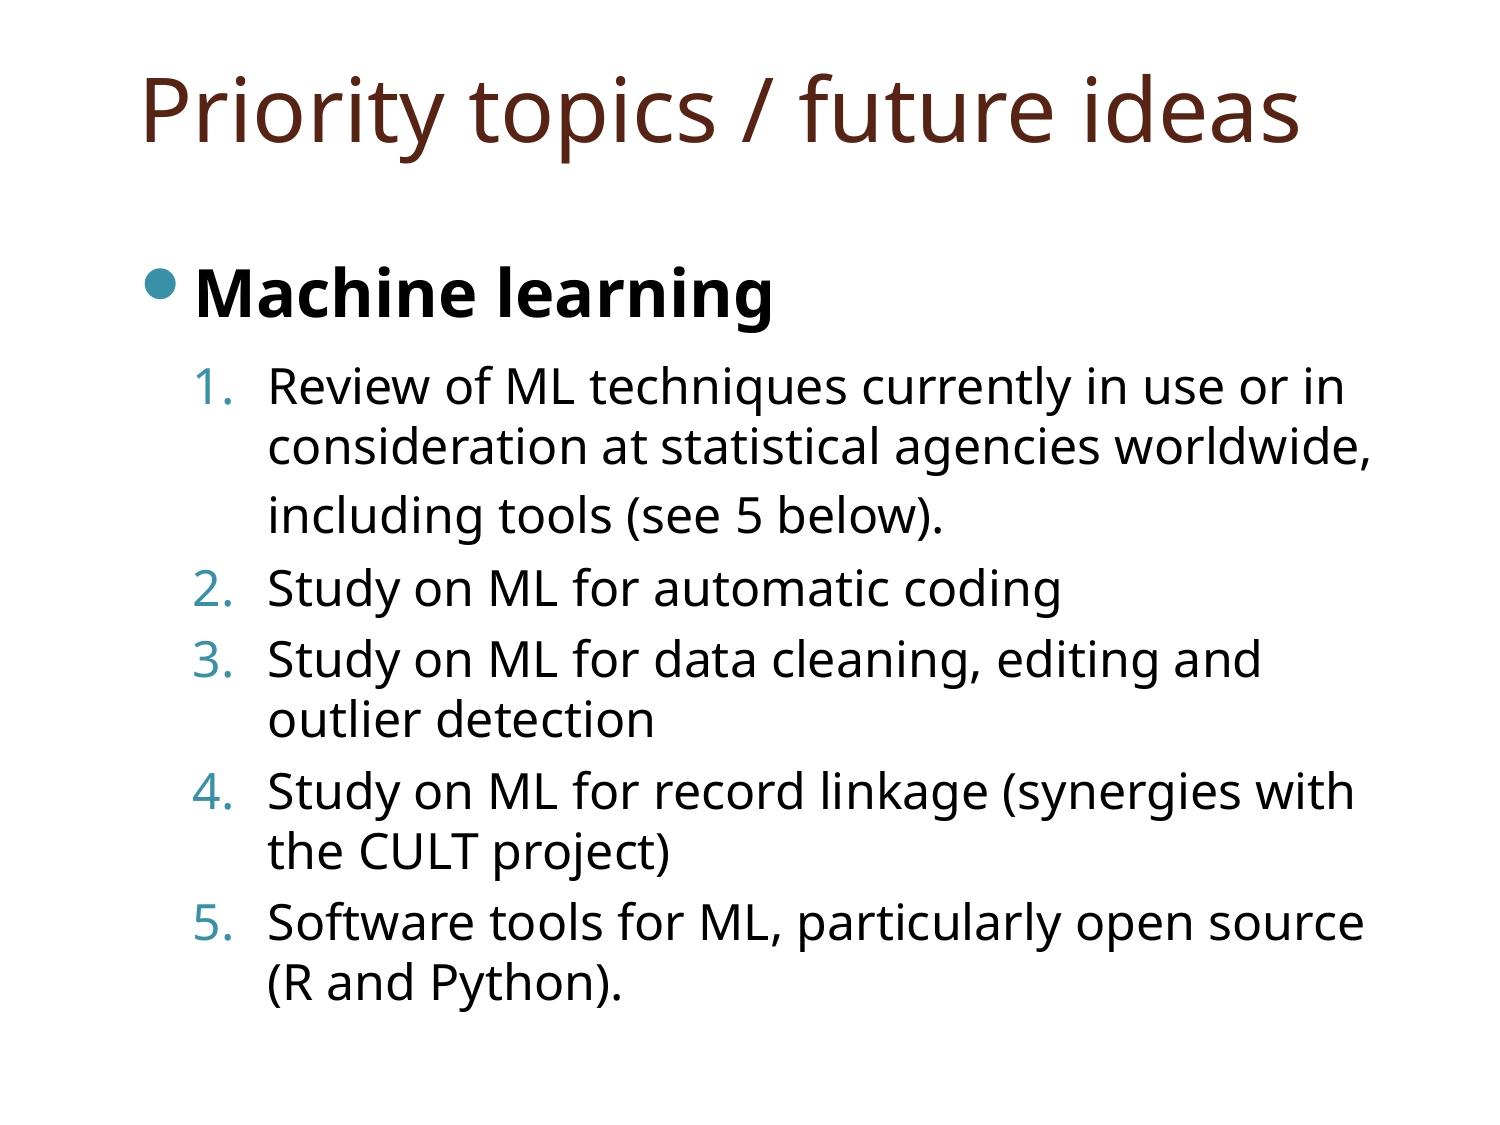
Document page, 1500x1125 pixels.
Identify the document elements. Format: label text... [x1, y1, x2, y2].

title Priority topics / future ideas [123, 30, 1354, 183]
list Machine learning Review of ML techniques currently in use or in consideration at statistical agencies worldwide, including tools (see 5 below). Study on ML for automatic coding Study on ML for data cleaning, editing and outlier detection Study on ML for record linkage (synergies with the CULT project) Software tools for ML, particularly open source (R and Python). [112, 243, 1424, 1035]
